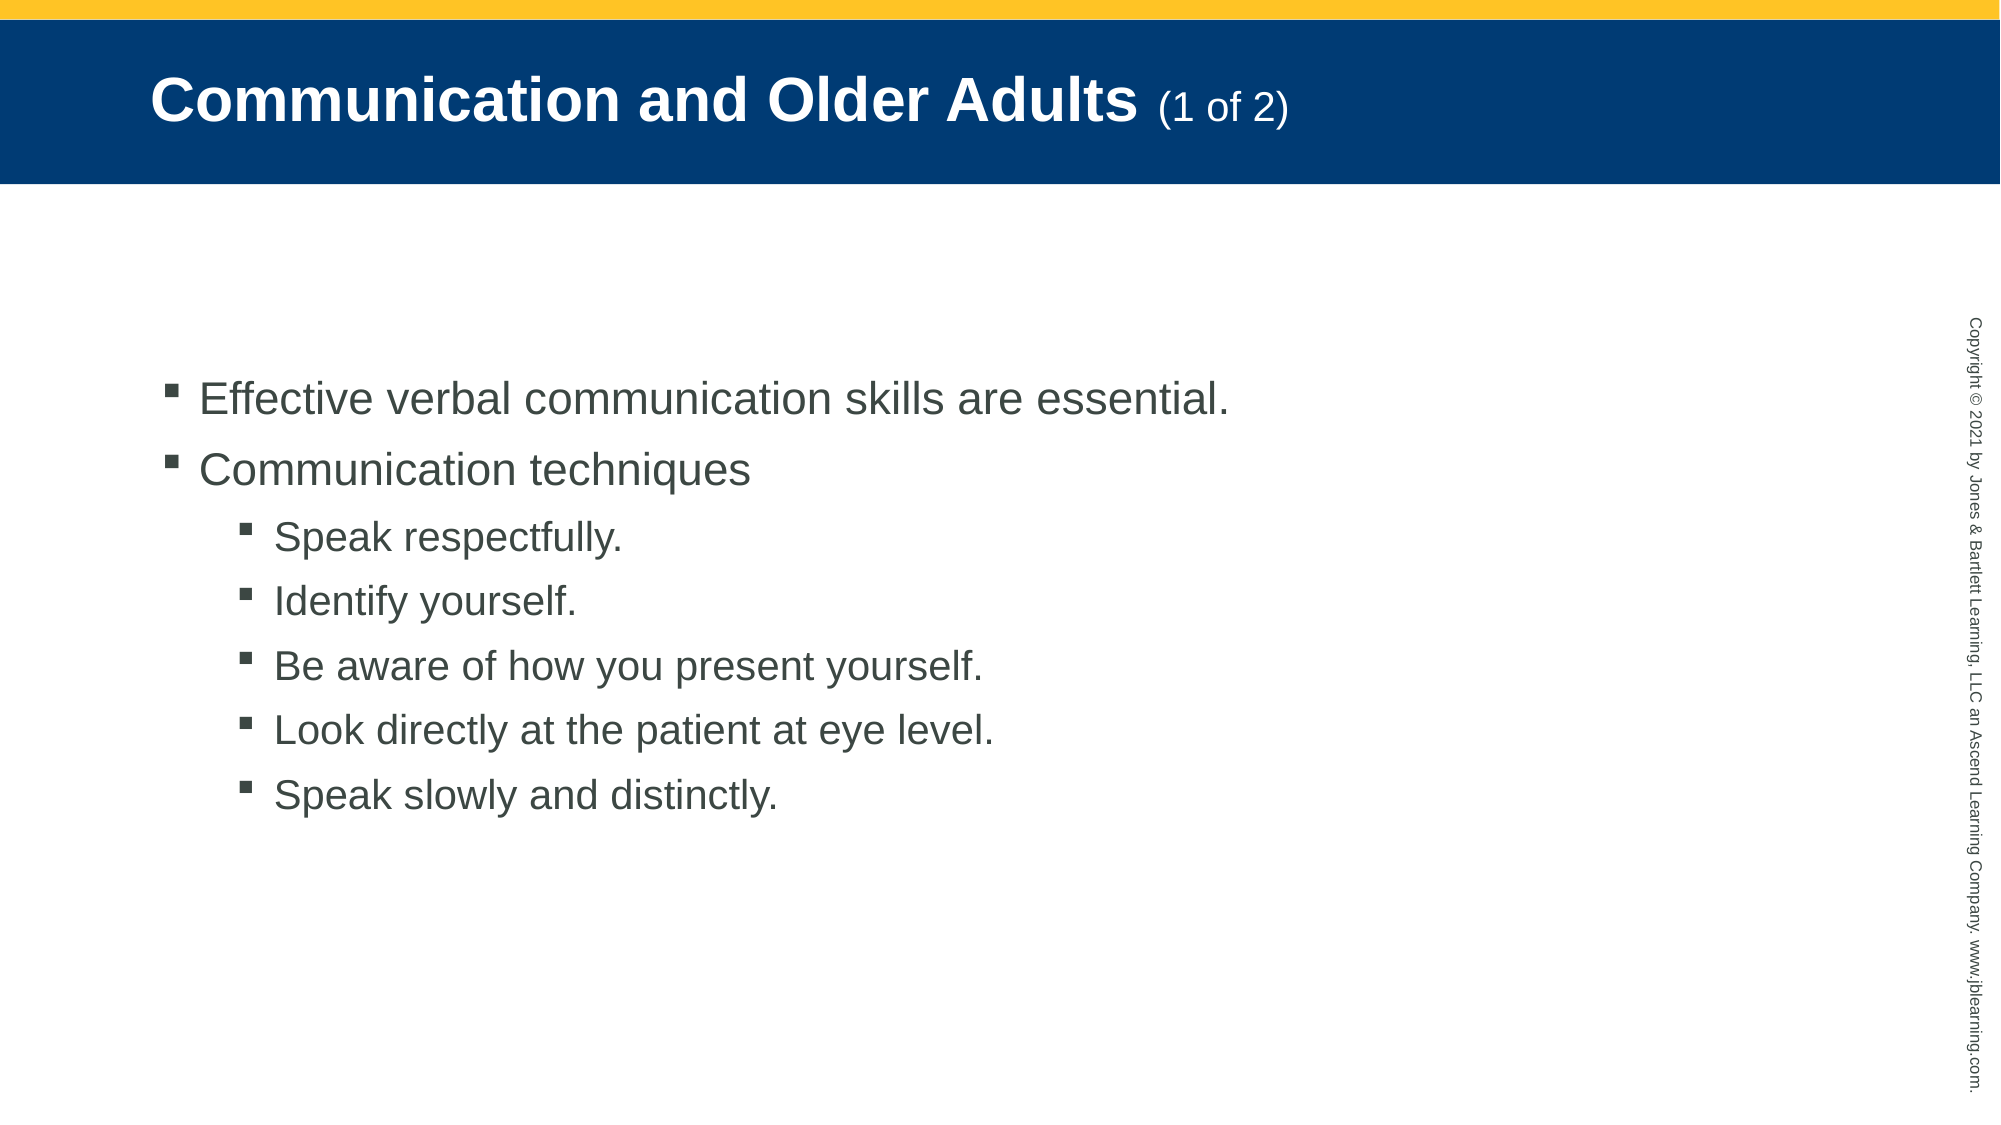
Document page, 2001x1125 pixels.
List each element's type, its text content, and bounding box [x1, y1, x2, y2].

title Communication and Older Adults (1 of 2) [0, 19, 2000, 185]
list Effective verbal communication skills are essential. Communication techniques Speak respectfully. Identify yourself. Be aware of how you present yourself. Look directly at the patient at eye level. Speak slowly and distinctly. [146, 361, 1859, 1016]
